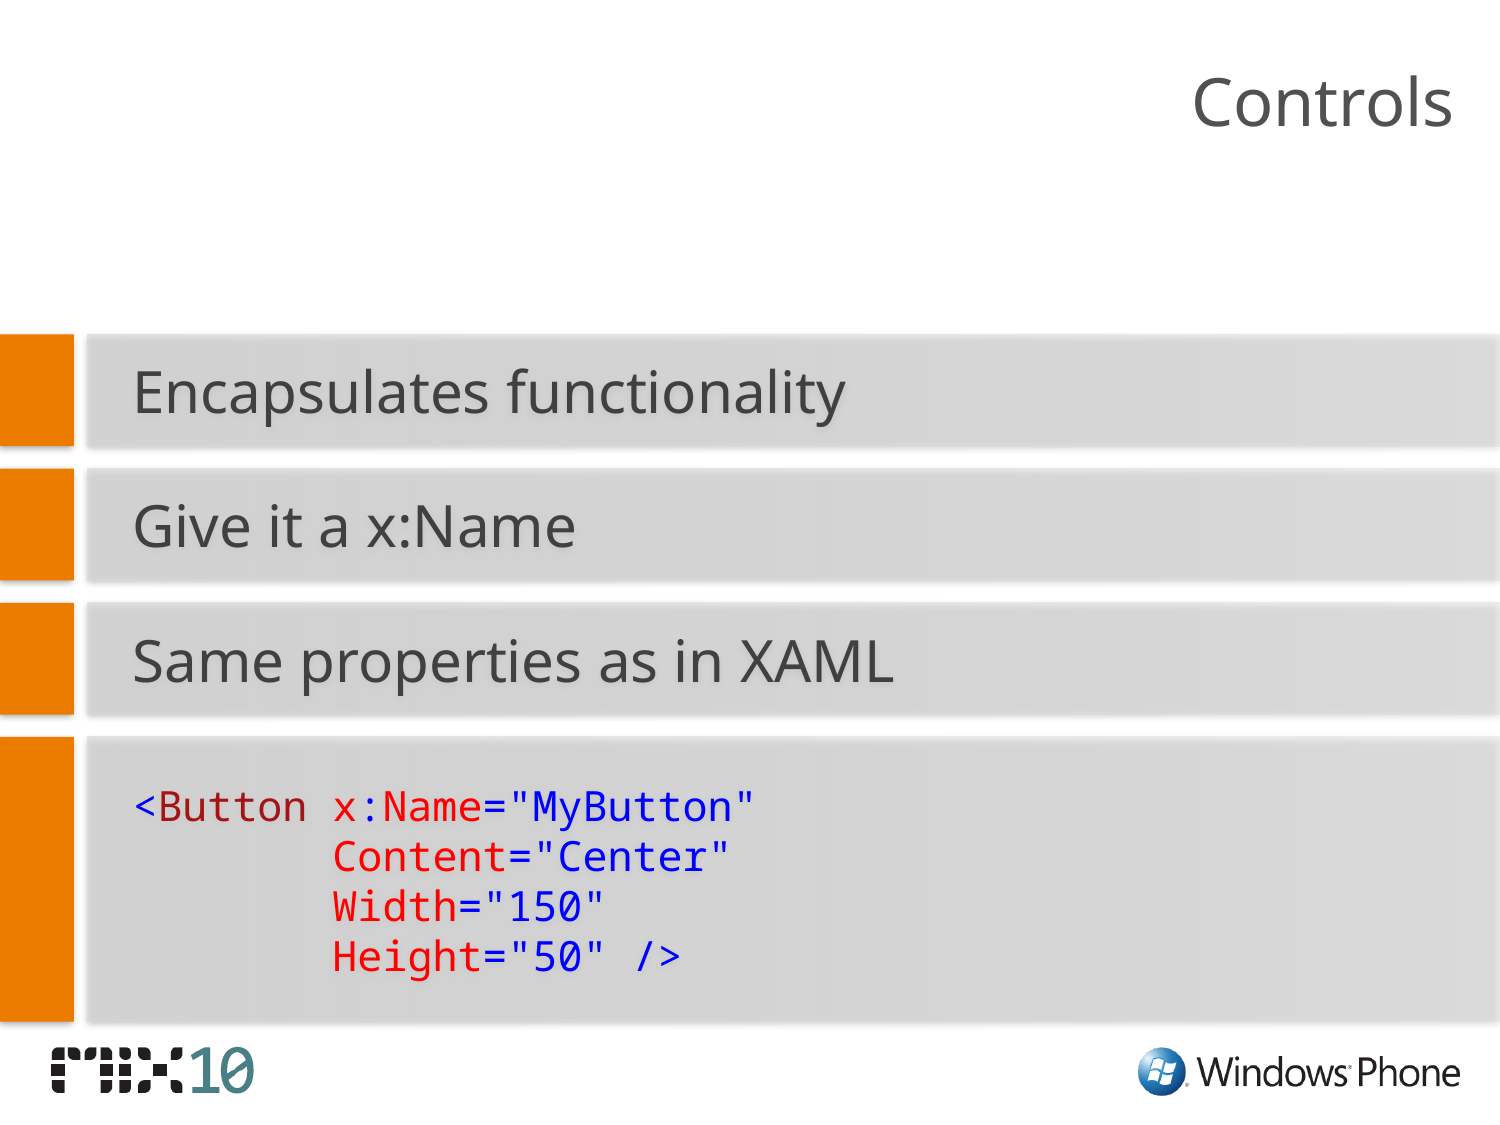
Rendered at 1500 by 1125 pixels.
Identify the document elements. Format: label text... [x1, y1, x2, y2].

text_box Give it a x:Name [87, 468, 1500, 581]
title Controls [337, 0, 1500, 200]
text_box [0, 334, 75, 447]
text_box <Button x:Name="MyButton" Content="Center" Width="150" Height="50" /> [87, 736, 1500, 1022]
text_box [0, 736, 75, 1022]
text_box [0, 602, 75, 715]
text_box [0, 468, 75, 581]
text_box Encapsulates functionality [87, 334, 1500, 447]
text_box Same properties as in XAML [87, 602, 1500, 715]
picture [1128, 1041, 1467, 1101]
picture [46, 1040, 257, 1101]
